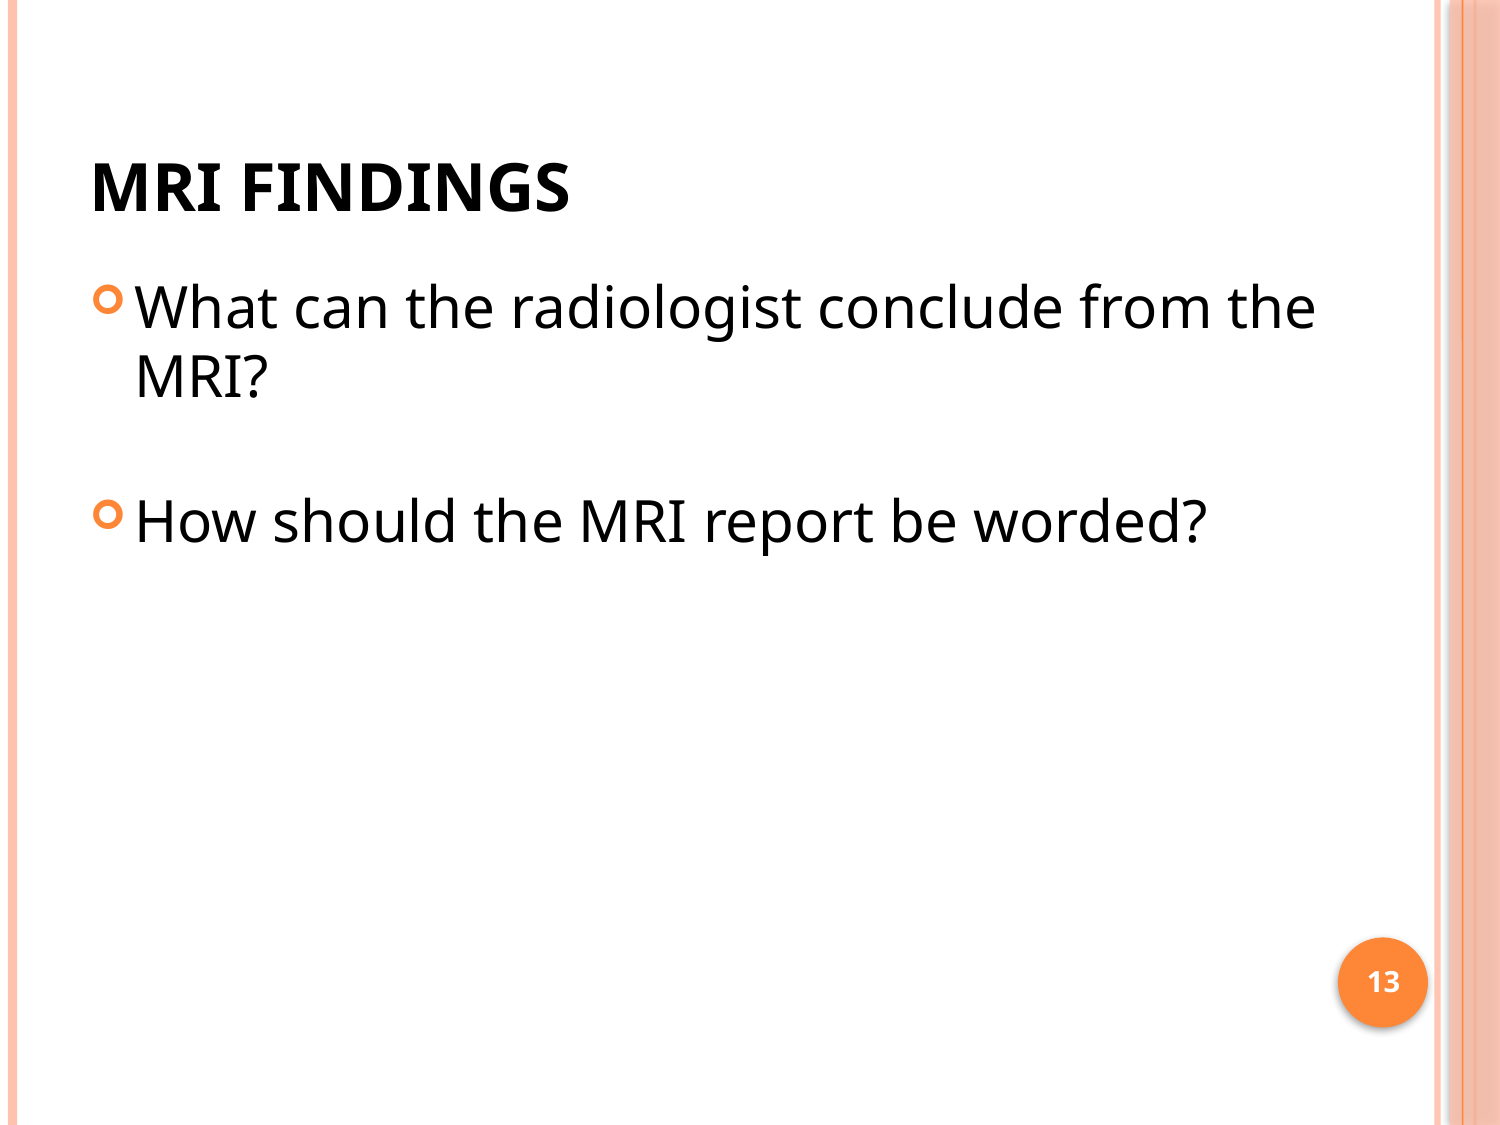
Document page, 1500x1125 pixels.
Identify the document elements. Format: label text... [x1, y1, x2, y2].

list What can the radiologist conclude from the MRI? How should the MRI report be worded? [75, 262, 1379, 1062]
title MRI findings [75, 45, 1300, 233]
slide_number 13 [1333, 940, 1434, 1027]
